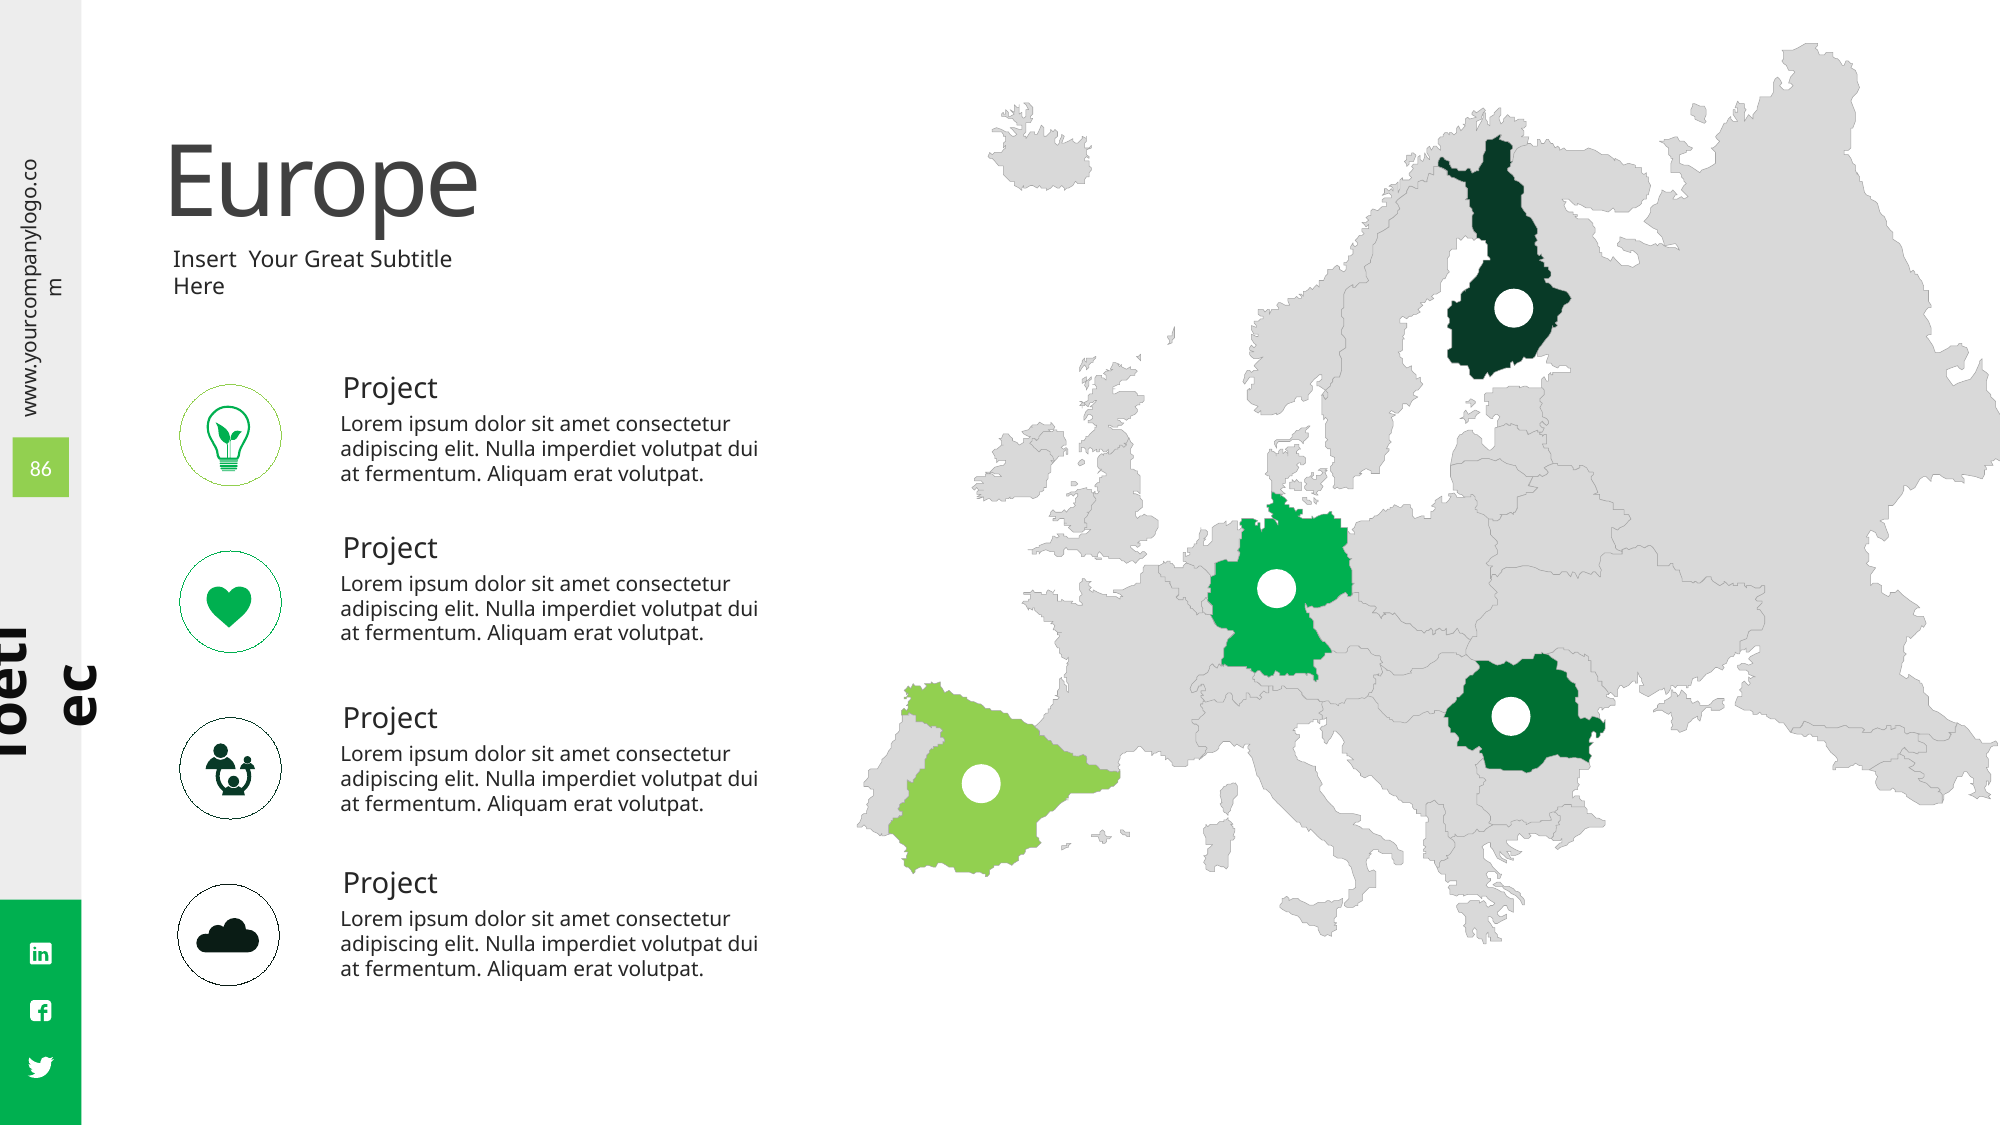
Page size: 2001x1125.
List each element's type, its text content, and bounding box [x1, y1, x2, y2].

text_box Project [327, 514, 550, 562]
text_box Lorem ipsum dolor sit amet consectetur adipiscing elit. Nulla imperdiet volutpat dui at fermentum. Aliquam erat volutpat. [325, 562, 792, 653]
text_box Insert Your Great Subtitle Here [158, 237, 512, 307]
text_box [857, 43, 2000, 944]
text_box Lorem ipsum dolor sit amet consectetur adipiscing elit. Nulla imperdiet volutpat dui at fermentum. Aliquam erat volutpat. [325, 898, 792, 989]
text_box Project [327, 355, 550, 402]
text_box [177, 884, 280, 986]
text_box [179, 384, 282, 486]
slide_number 86 [12, 437, 69, 498]
text_box Europe [147, 116, 677, 236]
text_box Lorem ipsum dolor sit amet consectetur adipiscing elit. Nulla imperdiet volutpat dui at fermentum. Aliquam erat volutpat. [325, 402, 792, 493]
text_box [179, 717, 282, 820]
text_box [179, 550, 282, 653]
text_box Project [327, 850, 550, 898]
text_box Project [327, 685, 550, 733]
text_box Lorem ipsum dolor sit amet consectetur adipiscing elit. Nulla imperdiet volutpat dui at fermentum. Aliquam erat volutpat. [325, 733, 792, 823]
